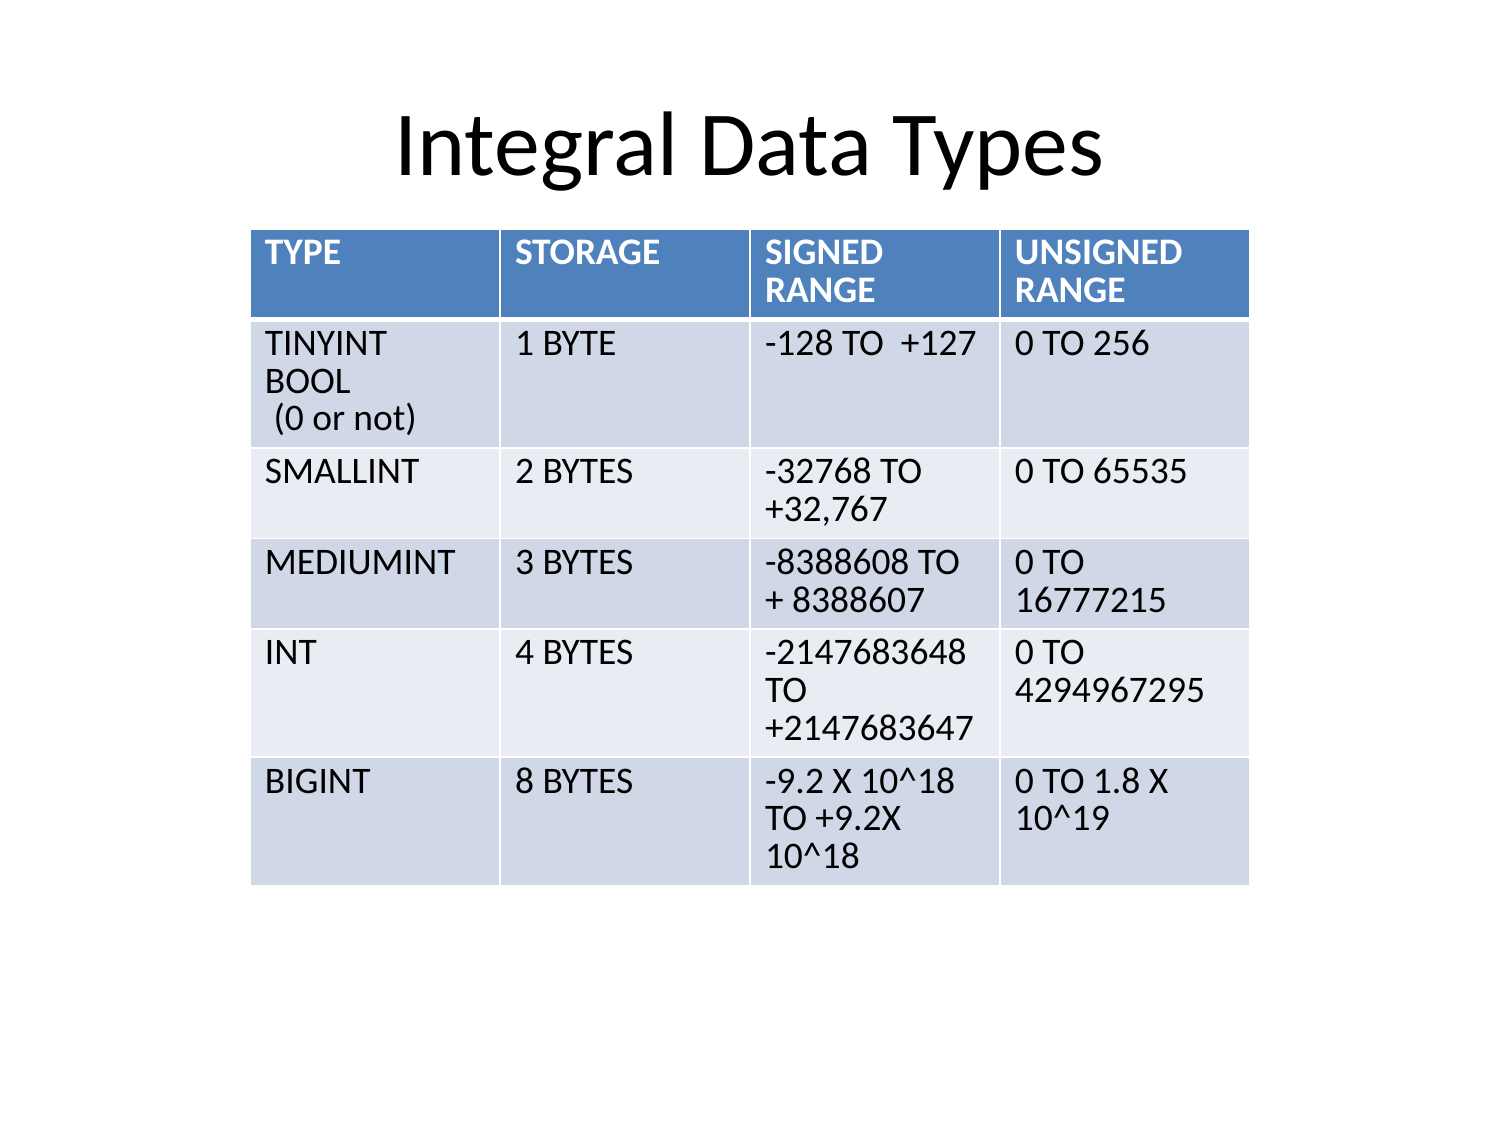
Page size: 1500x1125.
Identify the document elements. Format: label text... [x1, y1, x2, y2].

table_cell 2 BYTES [501, 449, 749, 538]
table_cell 0 TO 4294967295 [1001, 630, 1249, 756]
table_cell 0 TO 16777215 [1001, 539, 1249, 628]
table_cell -2147683648 TO +2147683647 [751, 630, 999, 756]
table_cell -32768 TO +32,767 [751, 449, 999, 538]
table_cell 1 BYTE [501, 322, 749, 447]
table_header SIGNED RANGE [751, 230, 999, 317]
table_cell 0 TO 256 [1001, 322, 1249, 447]
table_cell SMALLINT [251, 449, 499, 538]
table_cell TINYINT BOOL (0 or not) [251, 322, 499, 447]
table_cell -128 TO +127 [751, 322, 999, 447]
table_cell -8388608 TO + 8388607 [751, 539, 999, 628]
table_cell 0 TO 65535 [1001, 449, 1249, 538]
table_cell 8 BYTES [501, 758, 749, 885]
table_header STORAGE [501, 230, 749, 317]
table_header UNSIGNED RANGE [1001, 230, 1249, 317]
table_cell INT [251, 630, 499, 756]
table_cell MEDIUMINT [251, 539, 499, 628]
table_cell BIGINT [251, 758, 499, 885]
table_cell 0 TO 1.8 X 10^19 [1001, 758, 1249, 885]
table_cell 4 BYTES [501, 630, 749, 756]
title Integral Data Types [75, 45, 1425, 233]
table_header TYPE [251, 230, 499, 317]
table_cell 3 BYTES [501, 539, 749, 628]
table_cell -9.2 X 10^18 TO +9.2X 10^18 [751, 758, 999, 885]
